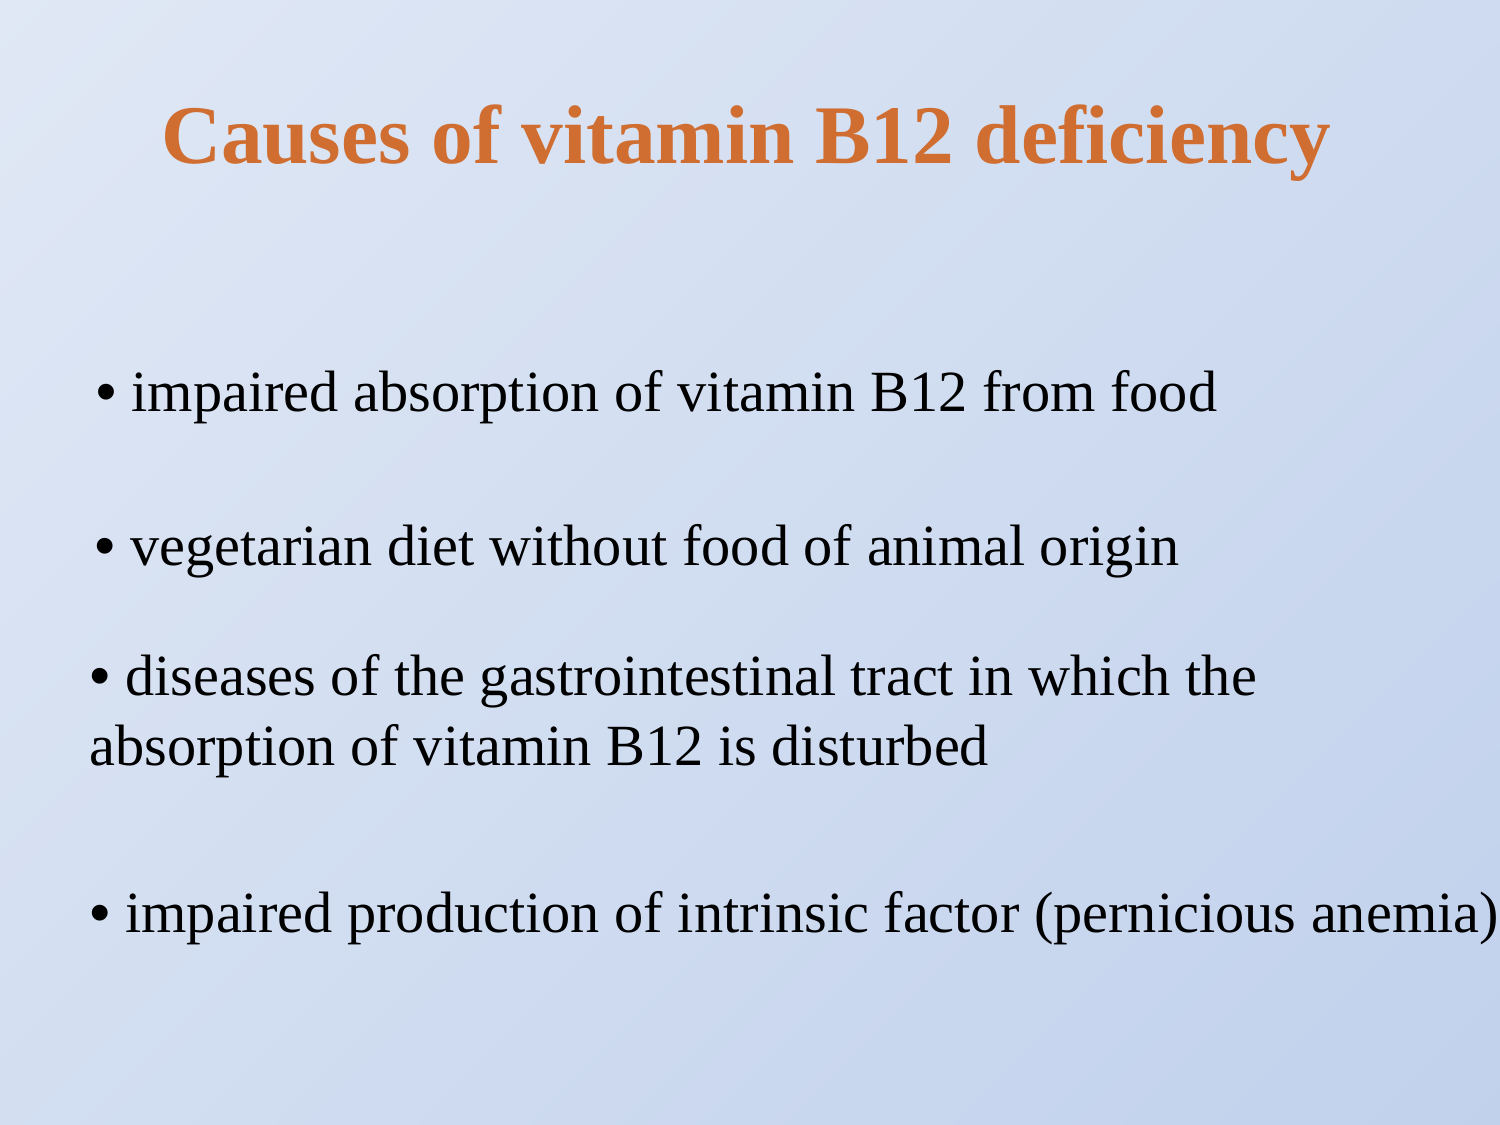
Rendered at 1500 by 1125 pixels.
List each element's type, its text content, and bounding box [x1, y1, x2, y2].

text_box Causes of vitamin B12 deficiency [95, 74, 1333, 286]
text_box • impaired absorption of vitamin B12 from food [95, 352, 1218, 494]
text_box • vegetarian diet without food of animal origin [94, 506, 1181, 637]
text_box • impaired production of intrinsic factor (pernicious anemia) [89, 874, 1500, 1013]
text_box • diseases of the gastrointestinal tract in which the absorption of vitamin B12 is disturbed [89, 637, 1500, 847]
